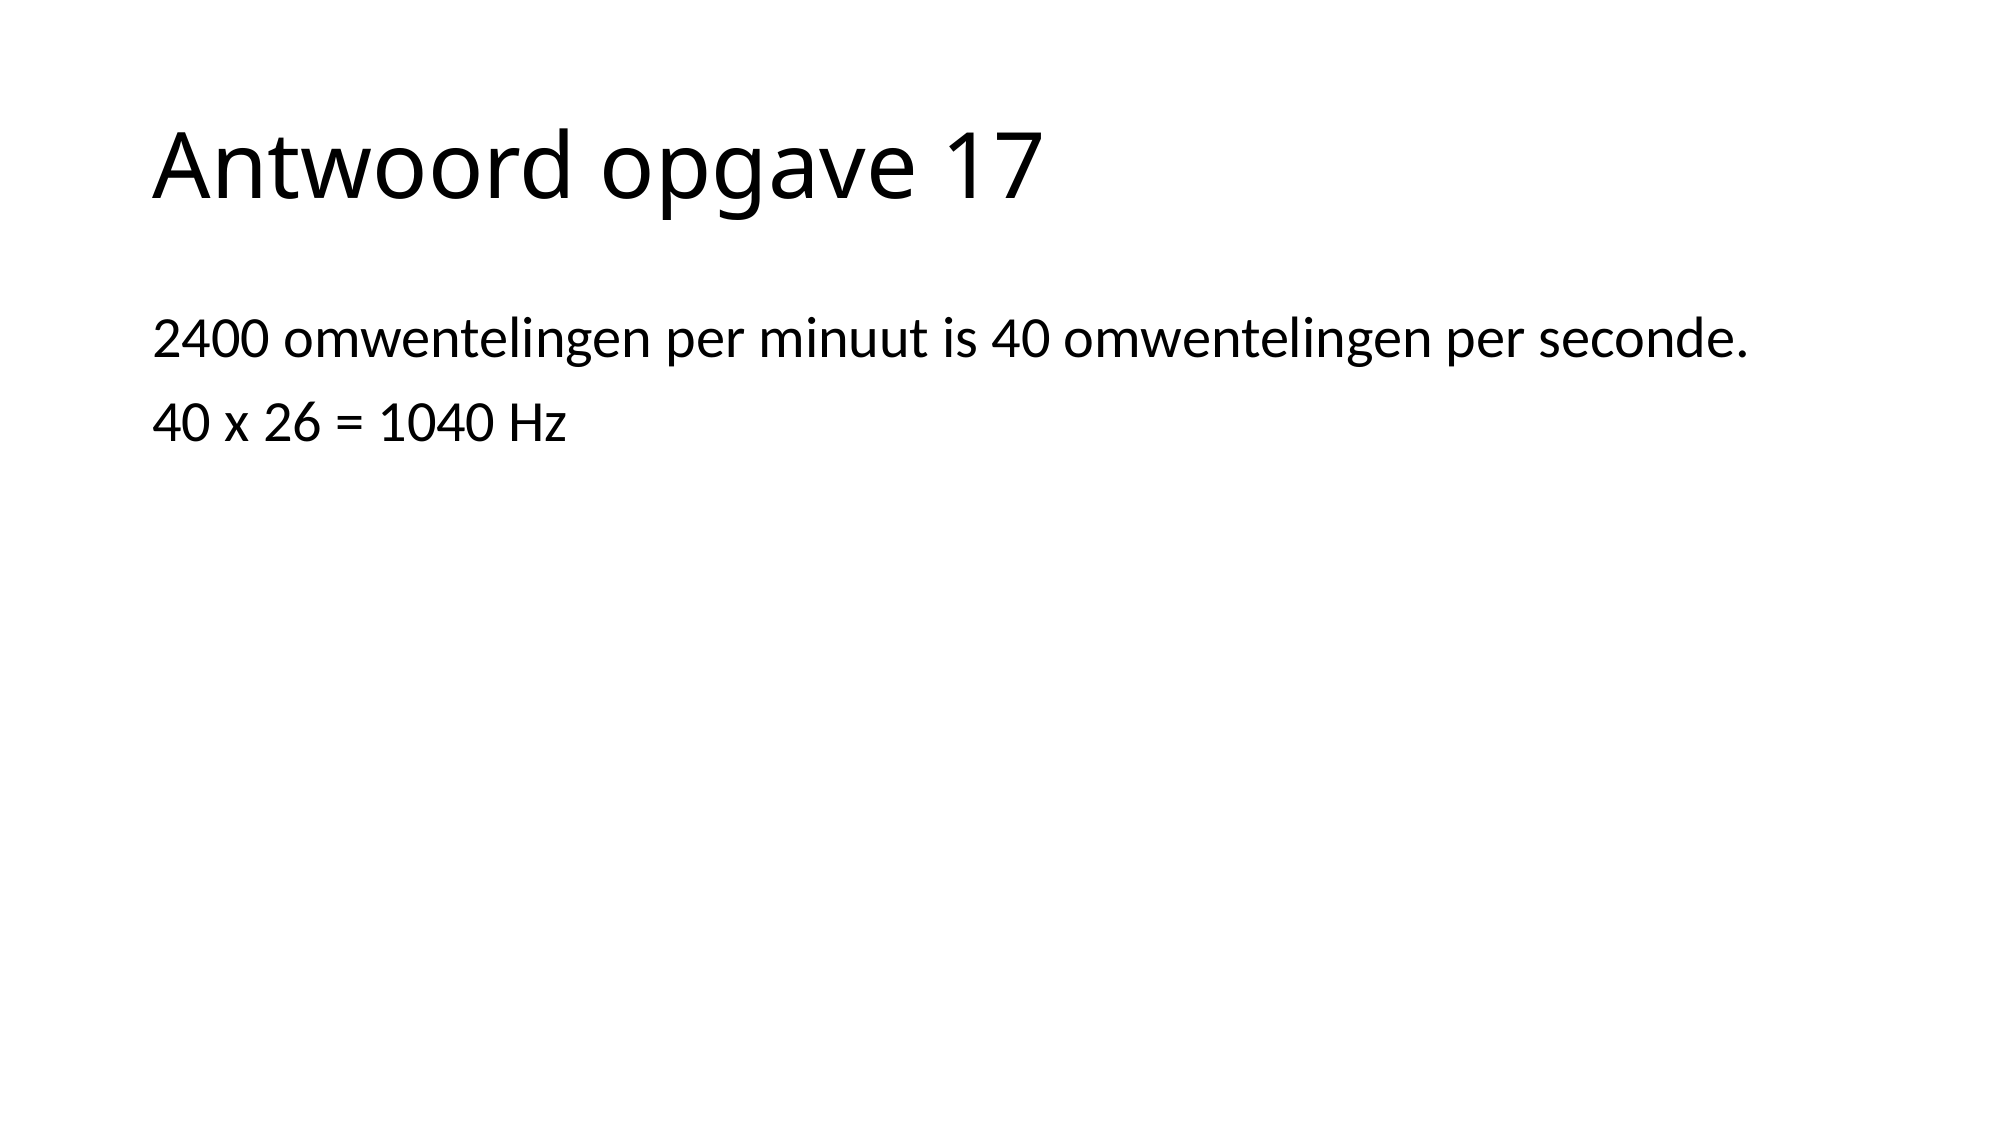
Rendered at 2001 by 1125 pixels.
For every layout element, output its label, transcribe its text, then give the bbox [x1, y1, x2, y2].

title Antwoord opgave 17 [137, 59, 1863, 278]
list 2400 omwentelingen per minuut is 40 omwentelingen per seconde. 40 x 26 = 1040 Hz [137, 299, 1863, 1014]
